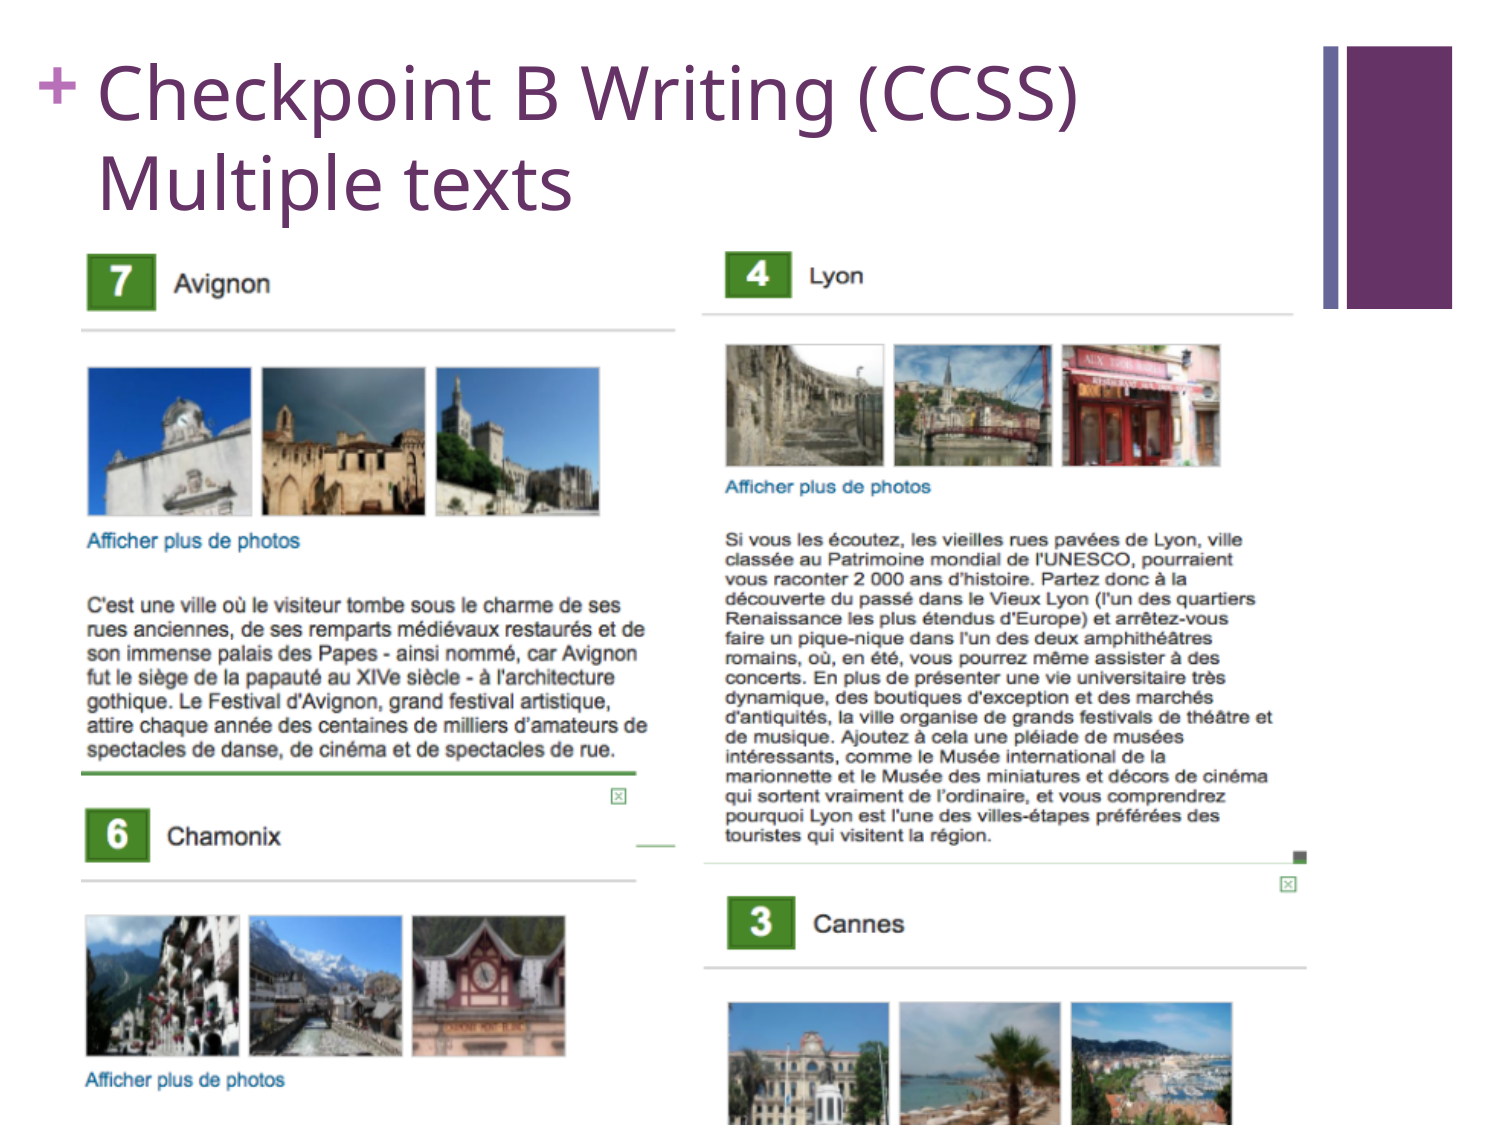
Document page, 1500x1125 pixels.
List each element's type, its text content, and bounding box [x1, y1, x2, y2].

title Checkpoint B Writing (CCSS) Multiple texts [81, 37, 1322, 263]
picture [80, 250, 1313, 1125]
